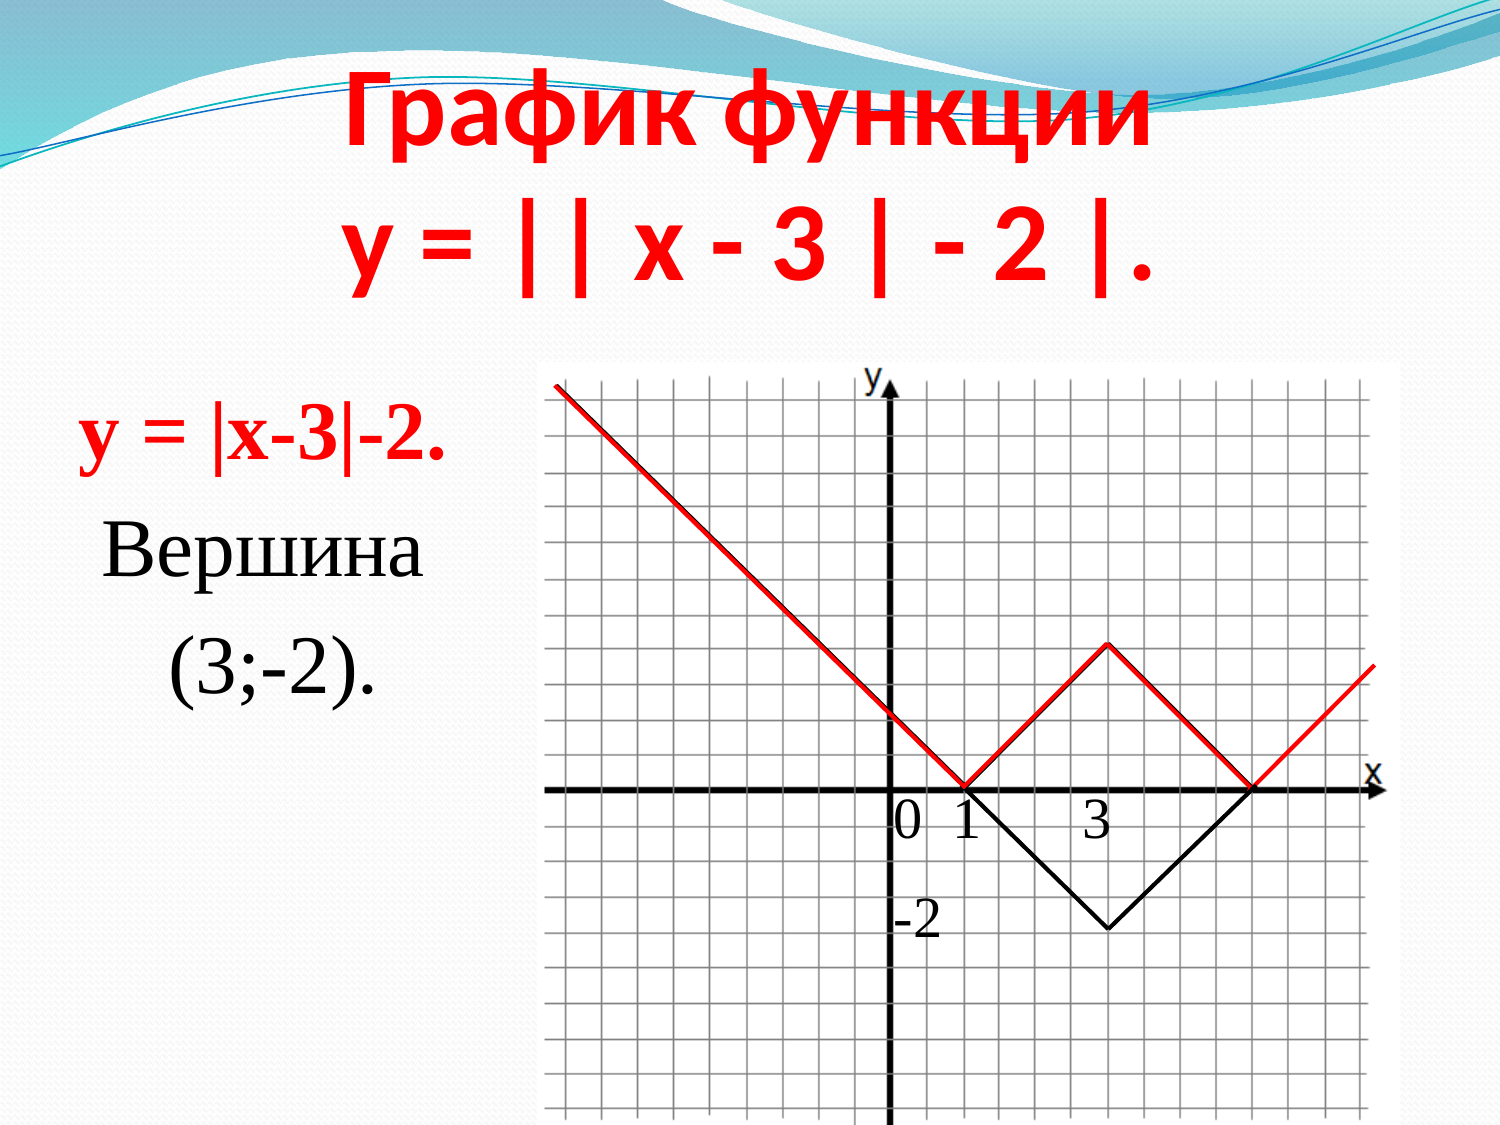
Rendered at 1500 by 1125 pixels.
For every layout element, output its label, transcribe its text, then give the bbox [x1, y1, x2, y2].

text_box y = |x-3|-2. Вершина (3;-2). [10, 369, 516, 525]
title График функции y = || x - 3 | - 2 |. [74, 115, 1426, 304]
picture [537, 362, 1401, 1125]
